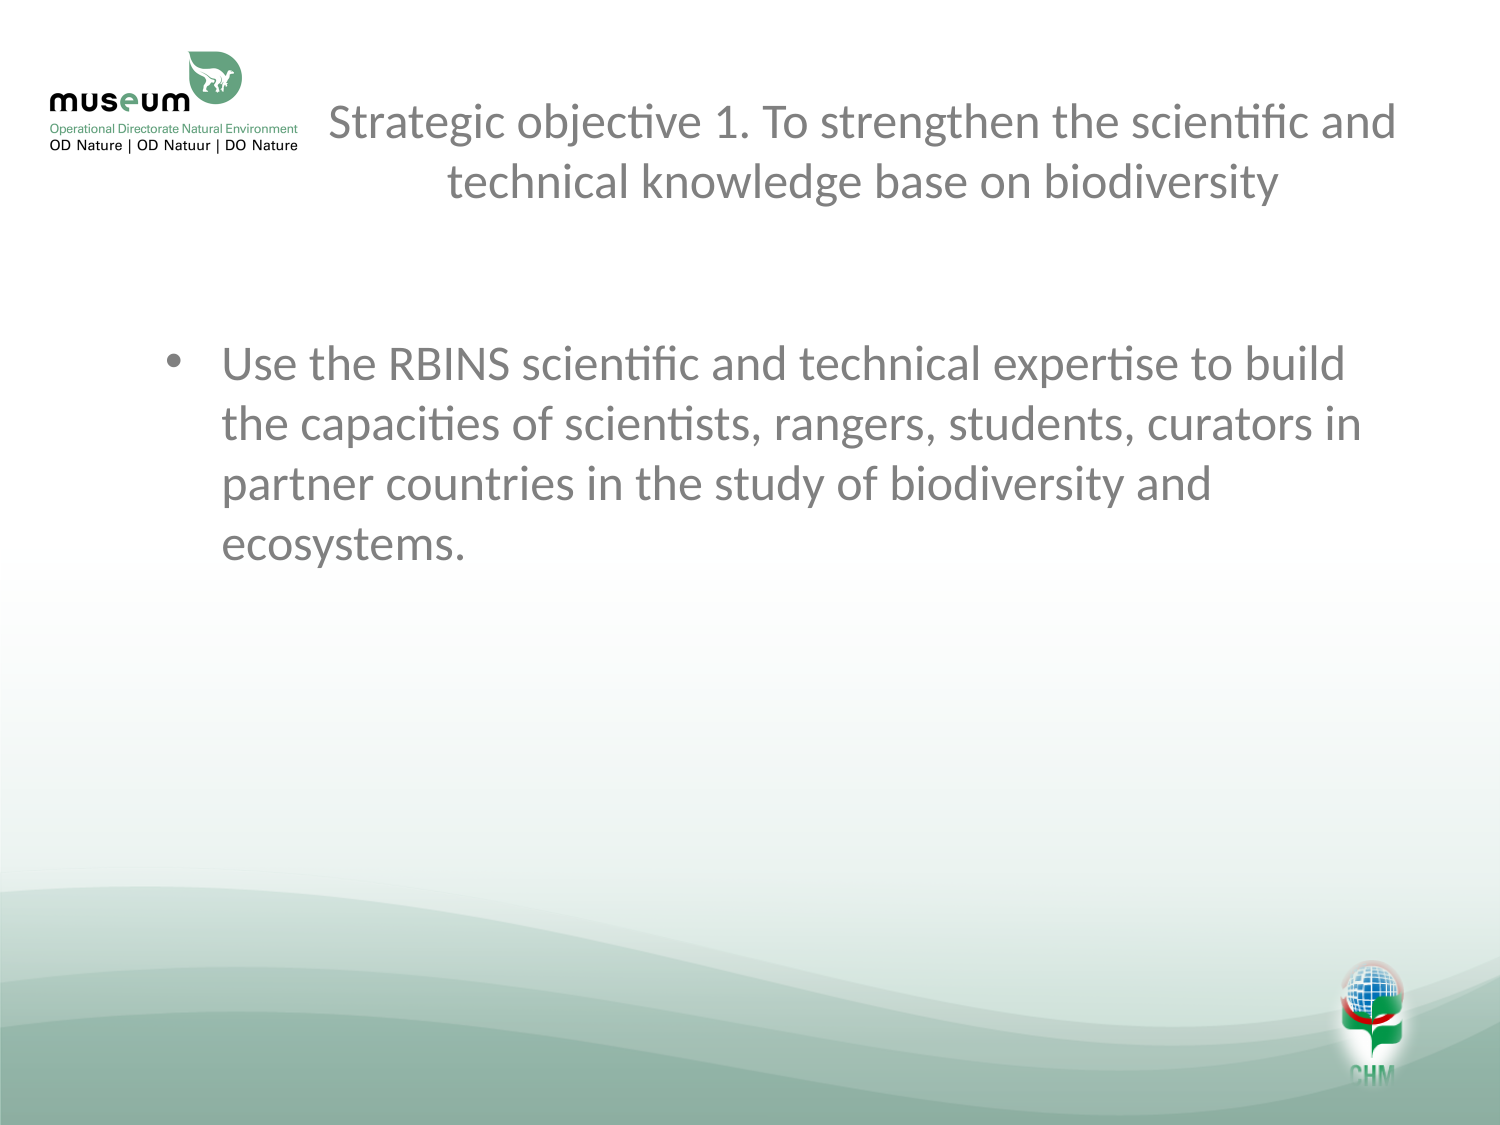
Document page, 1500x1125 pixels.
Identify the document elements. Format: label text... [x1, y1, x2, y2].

list Use the RBINS scientific and technical expertise to build the capacities of scientists, rangers, students, curators in partner countries in the study of biodiversity and ecosystems. [75, 262, 1425, 1005]
picture [0, 0, 1500, 1125]
title Strategic objective 1. To strengthen the scientific and technical knowledge base on biodiversity [301, 79, 1425, 262]
